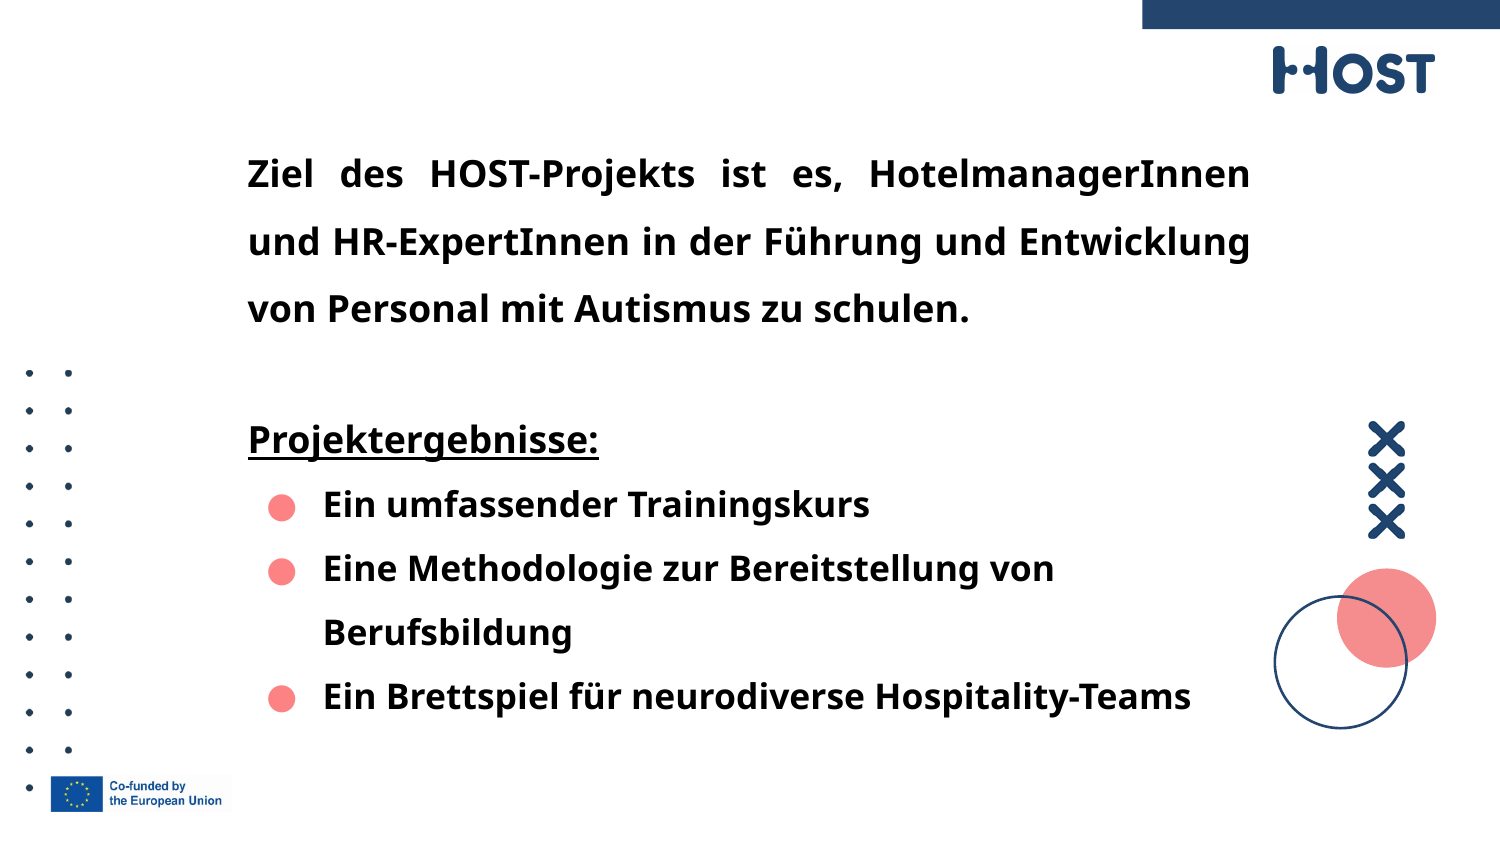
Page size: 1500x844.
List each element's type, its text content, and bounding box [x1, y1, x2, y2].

picture [1273, 46, 1435, 94]
text_box Ziel des HOST-Projekts ist es, HotelmanagerInnen und HR-ExpertInnen in der Führung und Entwicklung von Personal mit Autismus zu schulen. Projektergebnisse: Ein umfassender Trainingskurs Eine Methodologie zur Bereitstellung von Berufsbildung Ein Brettspiel für neurodiverse Hospitality-Teams [232, 112, 1268, 803]
picture [1368, 421, 1405, 539]
picture [0, 370, 233, 812]
